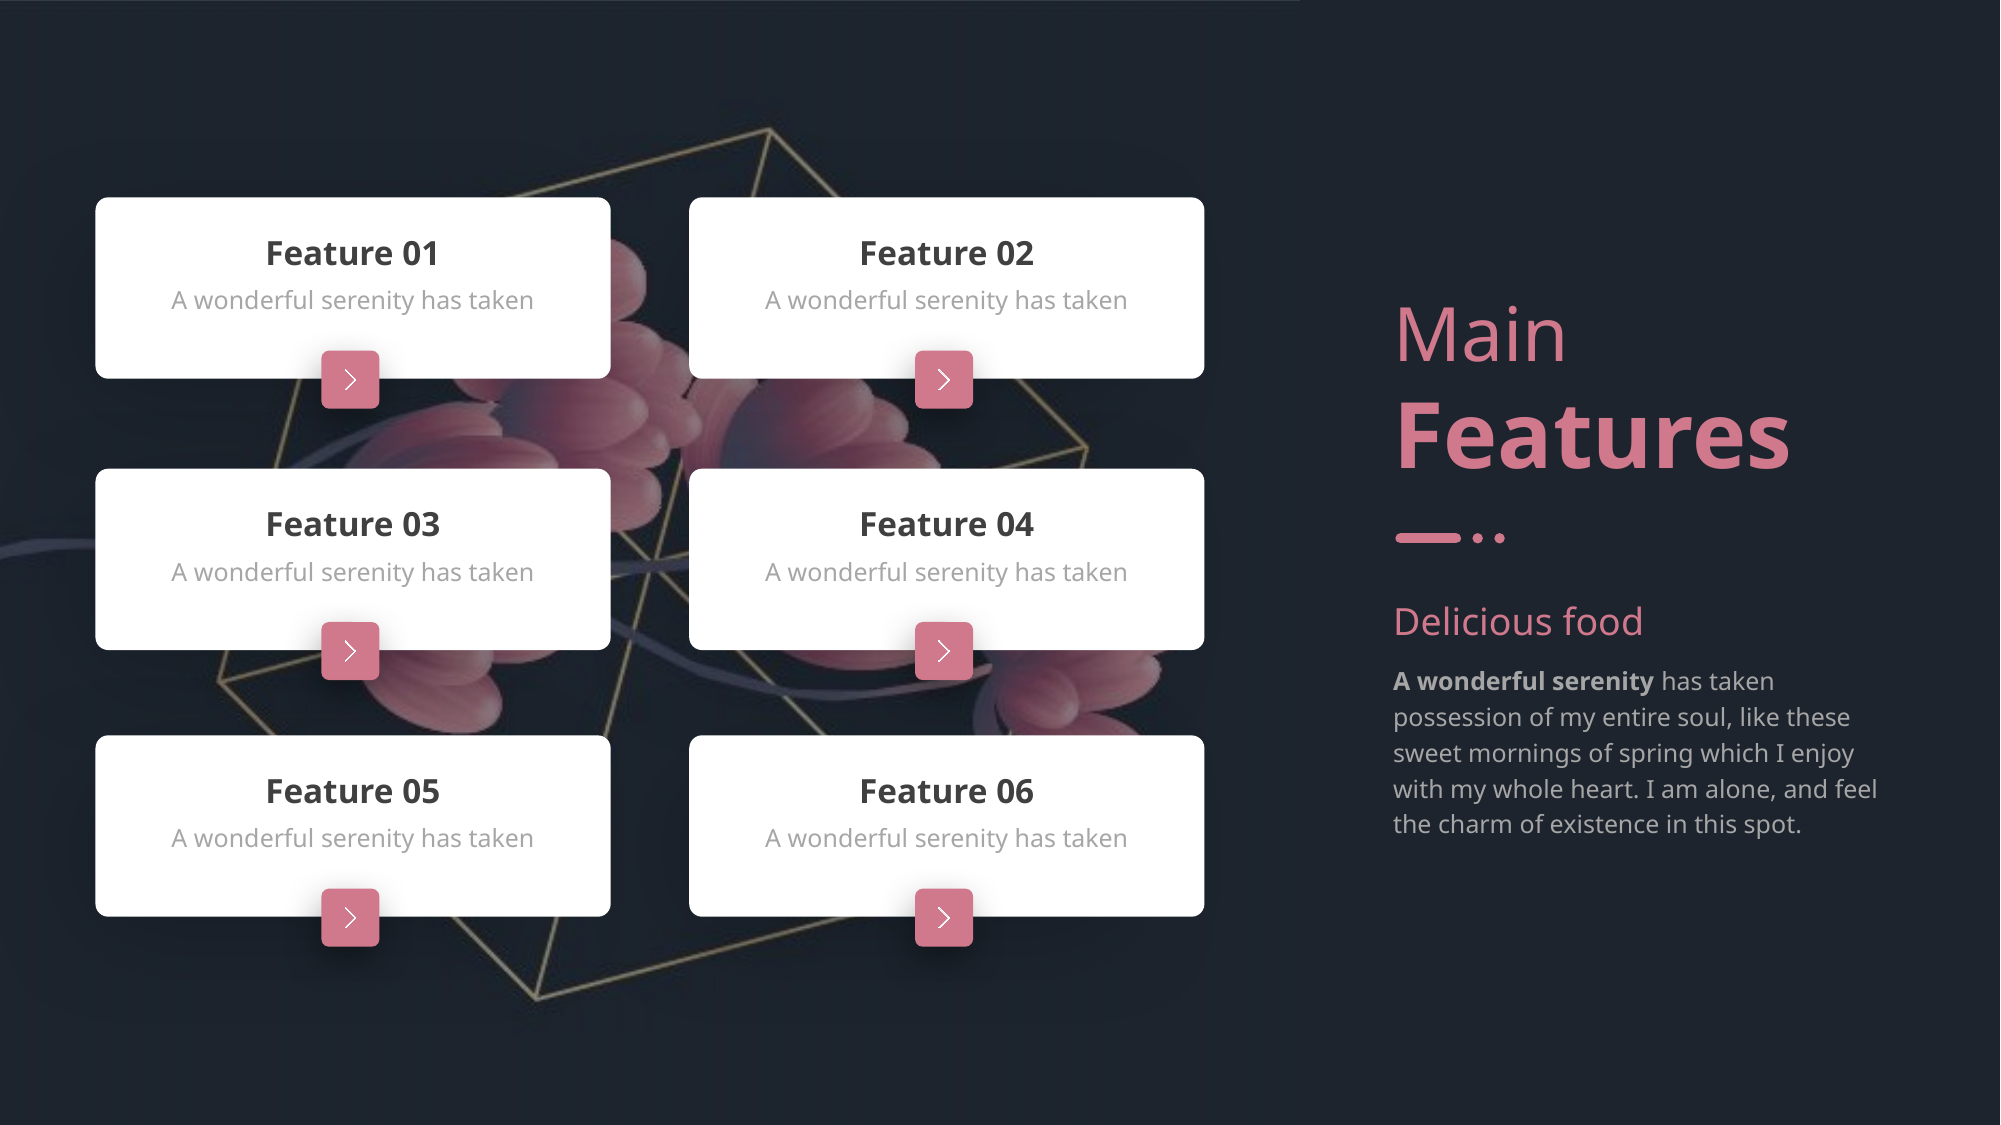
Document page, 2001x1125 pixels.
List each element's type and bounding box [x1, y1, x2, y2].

text_box [95, 735, 611, 947]
text_box [95, 197, 611, 409]
text_box [689, 735, 1205, 947]
text_box [95, 468, 611, 681]
picture [0, 0, 1300, 1125]
text_box [689, 468, 1205, 681]
text_box [1378, 590, 1900, 846]
text_box [1378, 279, 1900, 539]
text_box [689, 197, 1205, 409]
